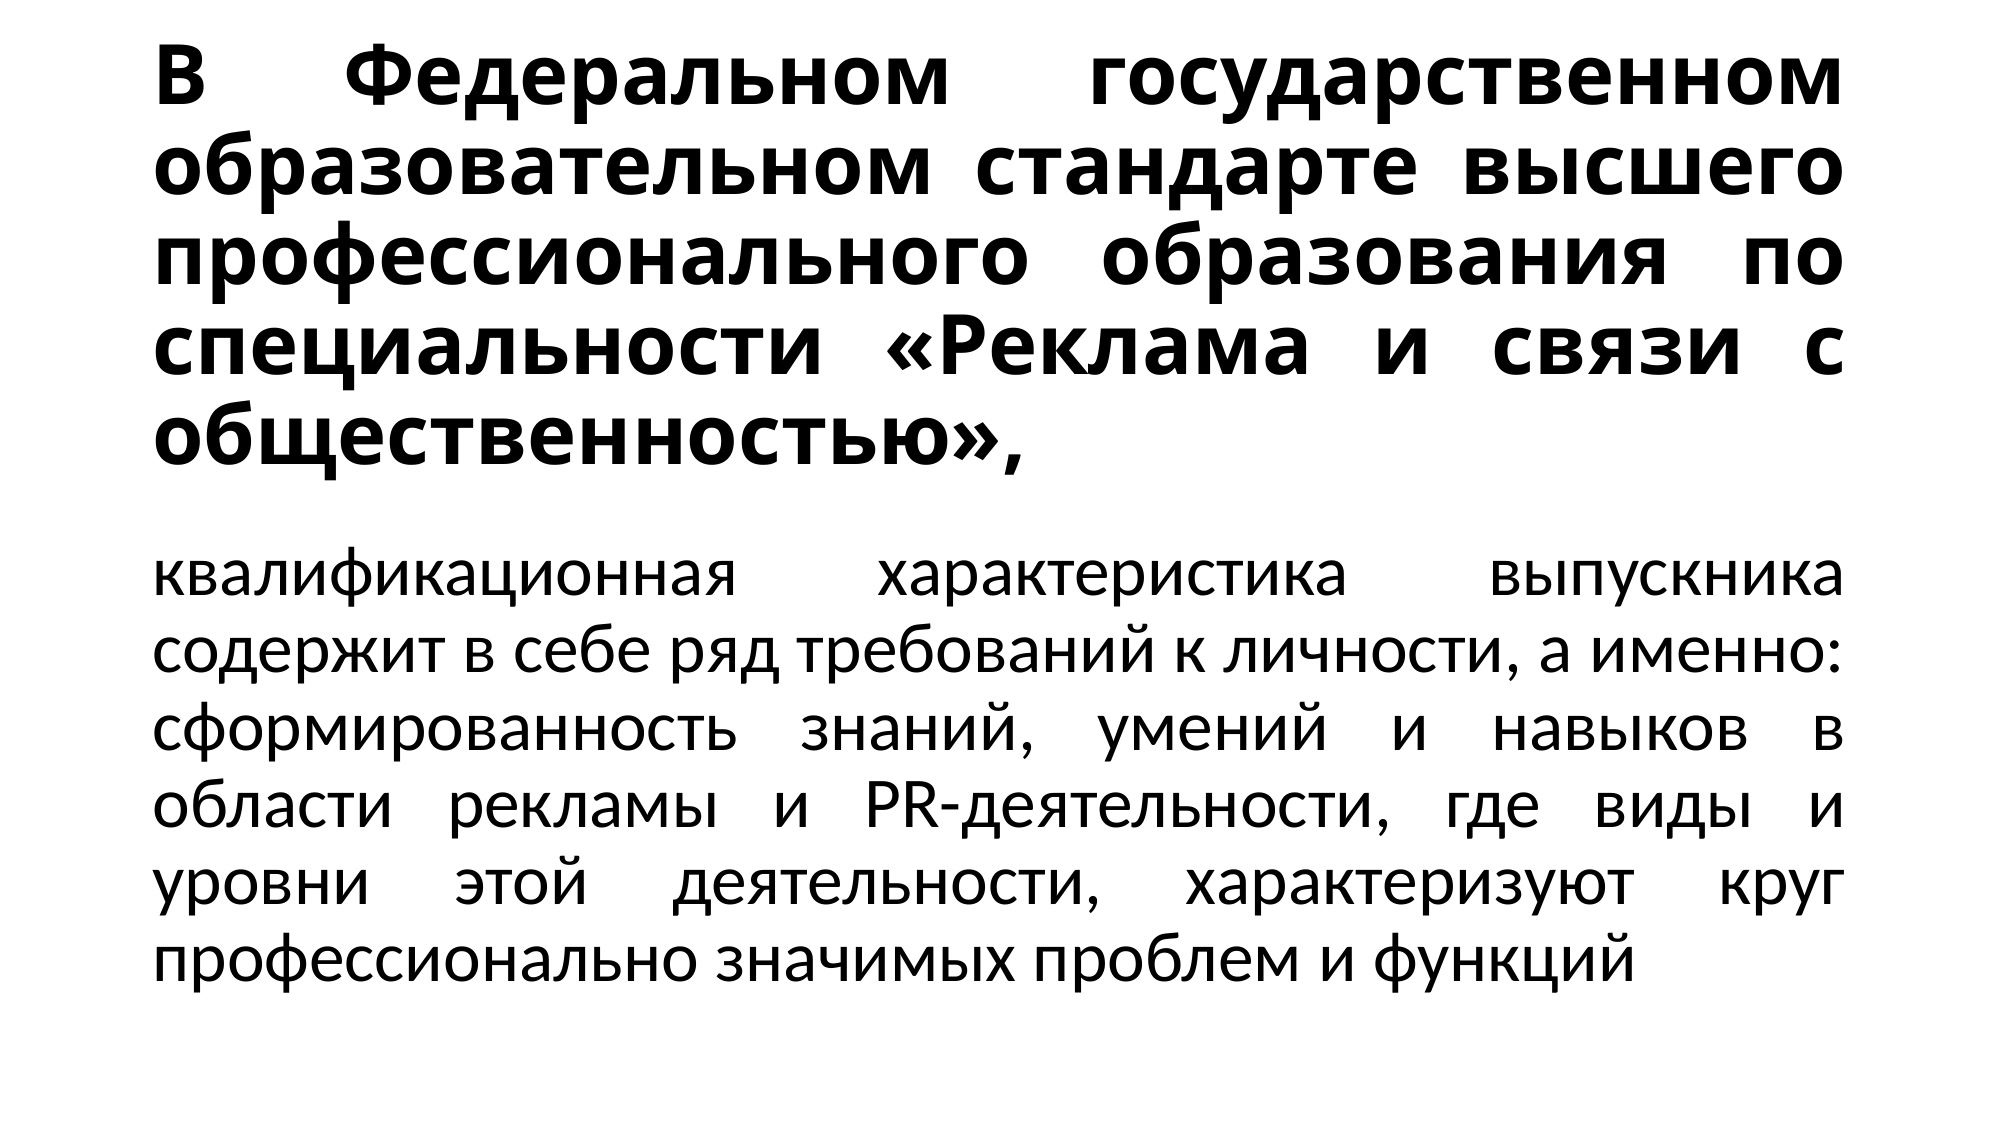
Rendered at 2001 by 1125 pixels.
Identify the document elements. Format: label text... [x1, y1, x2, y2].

list квалификационная характеристика выпускника содержит в себе ряд требований к личности, а именно: сформированность знаний, умений и навыков в области рекламы и PR-деятельности, где виды и уровни этой деятельности, характеризуют круг профессионально значимых проблем и функций [137, 526, 1863, 1014]
title В Федеральном государственном образовательном стандарте высшего профессионального образования по специальности «Реклама и связи с общественностью», [137, 59, 1863, 456]
